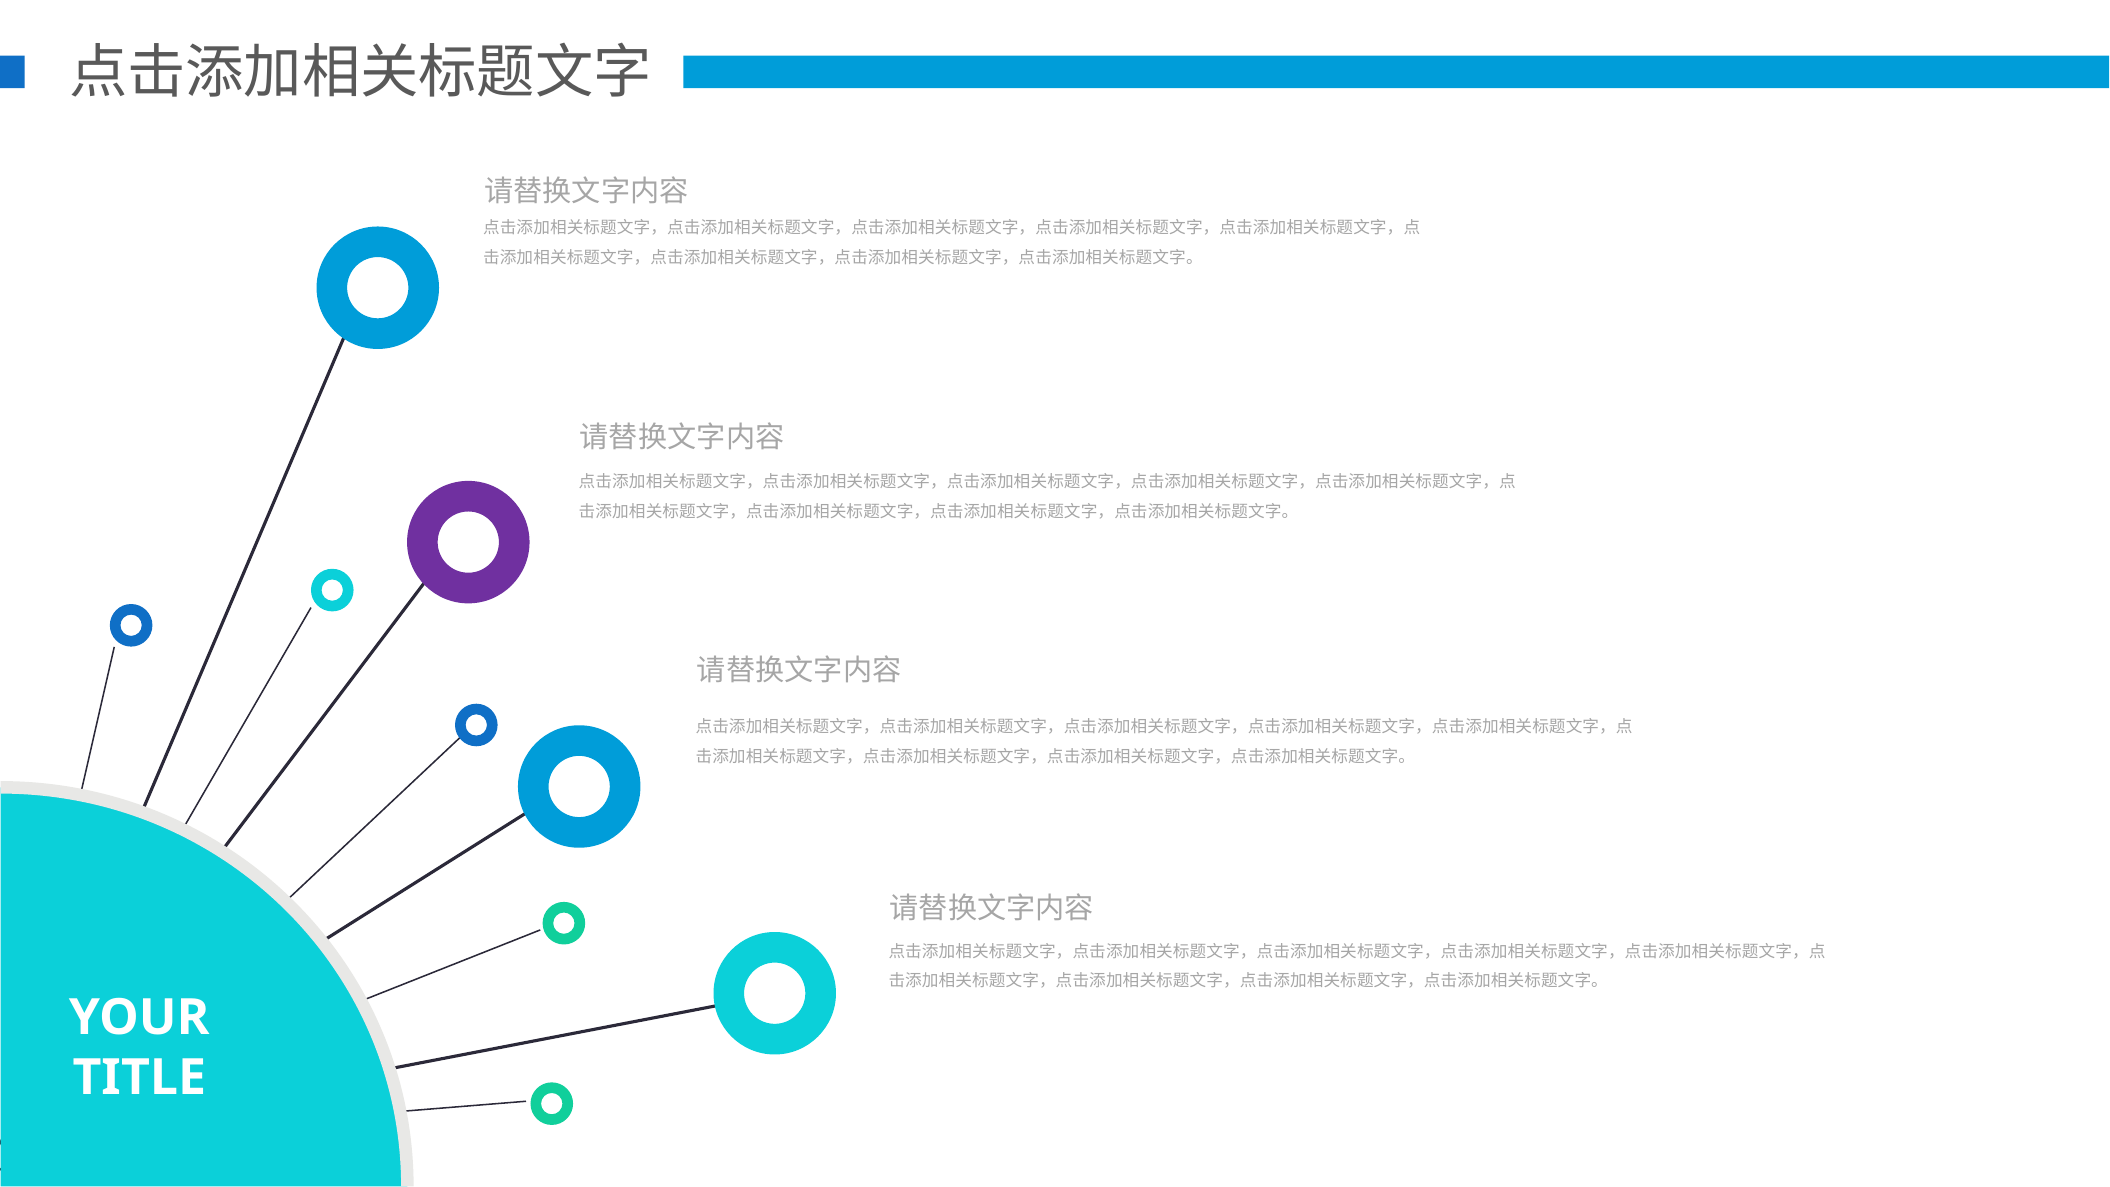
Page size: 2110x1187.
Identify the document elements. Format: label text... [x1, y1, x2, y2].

text_box 请替换文字内容 [722, 642, 1080, 694]
text_box [316, 226, 440, 326]
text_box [0, 326, 722, 1176]
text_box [0, 787, 408, 1187]
text_box 请替换文字内容 [873, 874, 1273, 933]
text_box 请替换文字内容 [468, 157, 867, 216]
text_box 请替换文字内容 [722, 403, 963, 462]
text_box [722, 932, 836, 1055]
text_box 点击添加相关标题文字，点击添加相关标题文字，点击添加相关标题文字，点击添加相关标题文字，点击添加相关标题文字，点击添加相关标题文字，点击添加相关标题文字，点击添加相关标题文字，点击添加相关标题文字。 [873, 922, 1850, 998]
text_box 点击添加相关标题文字，点击添加相关标题文字，点击添加相关标题文字，点击添加相关标题文字，点击添加相关标题文字，点击添加相关标题文字，点击添加相关标题文字，点击添加相关标题文字，点击添加相关标题文字。 [722, 453, 1540, 529]
text_box 点击添加相关标题文字，点击添加相关标题文字，点击添加相关标题文字，点击添加相关标题文字，点击添加相关标题文字，点击添加相关标题文字，点击添加相关标题文字，点击添加相关标题文字，点击添加相关标题文字。 [722, 698, 1658, 773]
text_box 点击添加相关标题文字，点击添加相关标题文字，点击添加相关标题文字，点击添加相关标题文字，点击添加相关标题文字，点击添加相关标题文字，点击添加相关标题文字，点击添加相关标题文字，点击添加相关标题文字。 [468, 199, 1445, 274]
text_box 点击添加相关标题文字 [54, 26, 667, 112]
